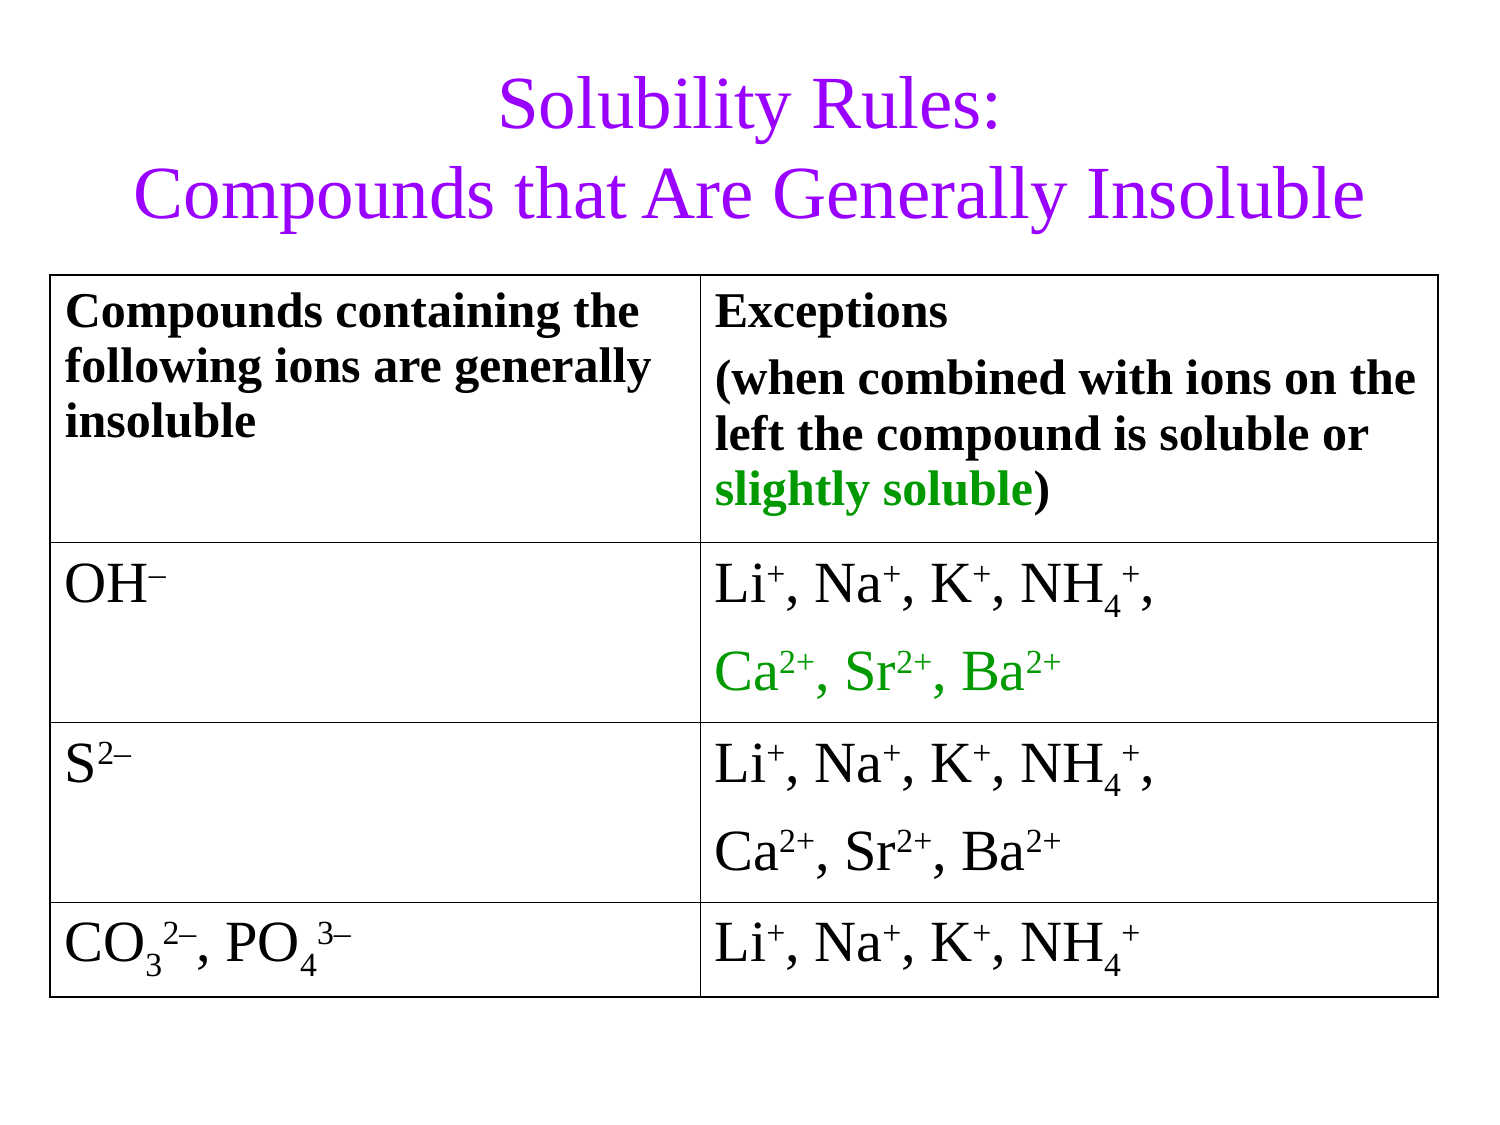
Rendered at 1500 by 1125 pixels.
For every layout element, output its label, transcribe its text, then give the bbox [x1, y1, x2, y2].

table_header Compounds containing the following ions are generally insoluble [51, 276, 700, 542]
text_box Solubility Rules: Compounds that Are Generally Insoluble [0, 49, 1500, 238]
table_cell OH– [51, 543, 700, 722]
table_header Exceptions (when combined with ions on the left the compound is soluble or slightly soluble) [701, 276, 1437, 542]
table_cell Li+, Na+, K+, NH4+ [701, 903, 1437, 996]
table_cell S2– [51, 723, 700, 902]
table_cell Li+, Na+, K+, NH4+, Ca2+, Sr2+, Ba2+ [701, 723, 1437, 902]
table_cell CO32–, PO43– [51, 903, 700, 996]
table_cell Li+, Na+, K+, NH4+, Ca2+, Sr2+, Ba2+ [701, 543, 1437, 722]
